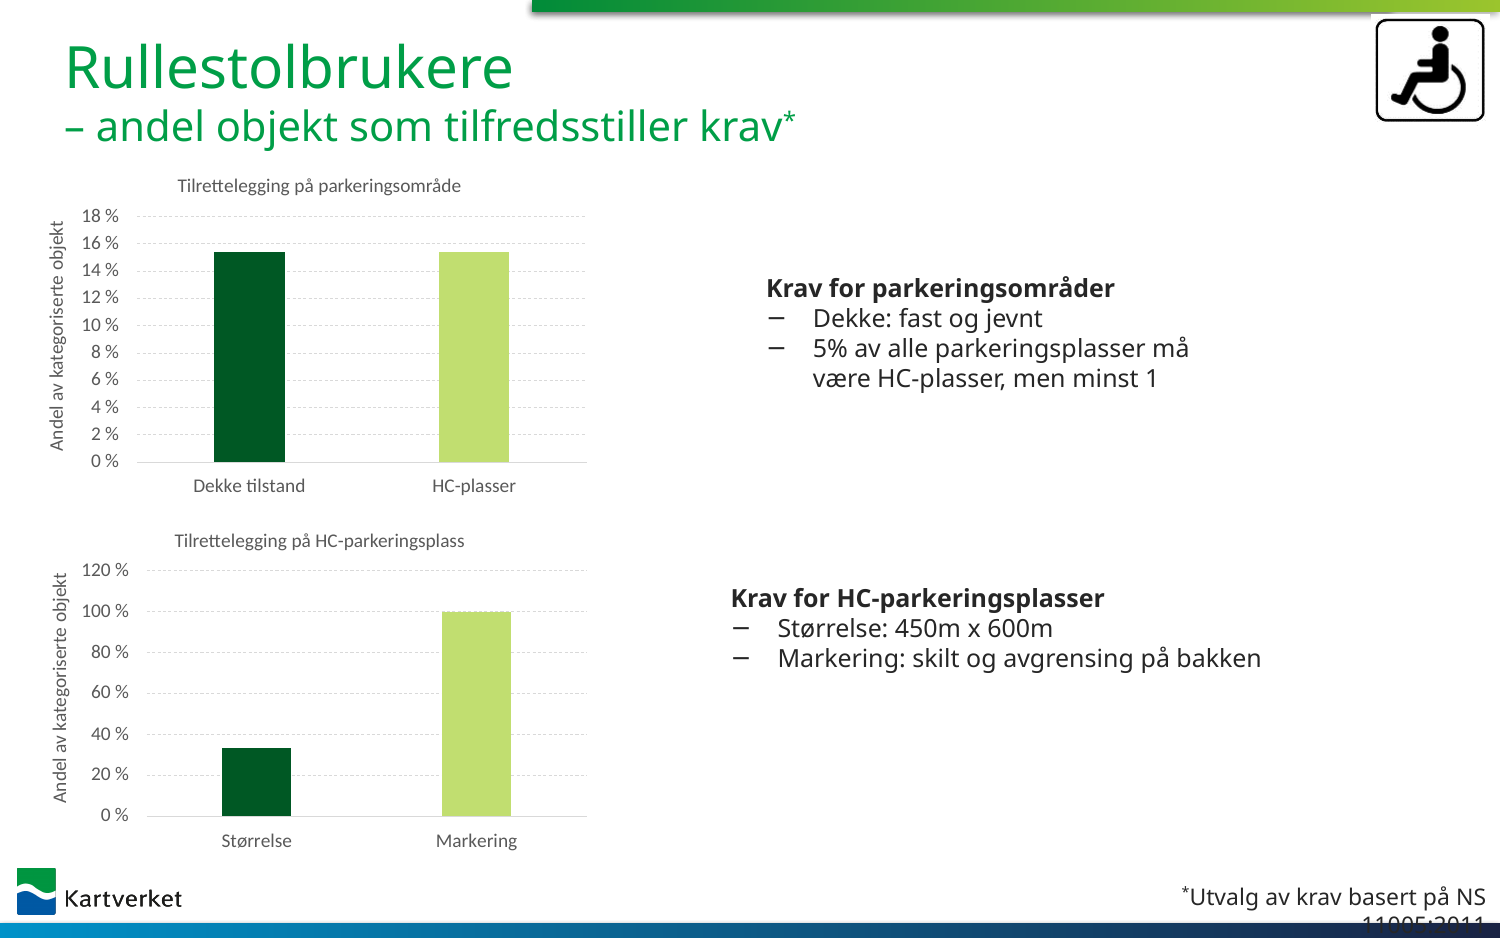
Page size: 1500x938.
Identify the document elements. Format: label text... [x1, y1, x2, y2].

picture [1371, 13, 1491, 127]
picture [41, 166, 598, 505]
text_box Krav for parkeringsområder Dekke: fast og jevnt 5% av alle parkeringsplasser må være HC-plasser, men minst 1 [751, 264, 1232, 400]
text_box Rullestolbrukere – andel objekt som tilfredsstiller krav* [49, 23, 1431, 158]
text_box Krav for HC-parkeringsplasser Størrelse: 450m x 600m Markering: skilt og avgrensing på bakken [715, 574, 1278, 680]
text_box *Utvalg av krav basert på NS 11005:2011 [1068, 873, 1500, 938]
picture [41, 520, 598, 859]
